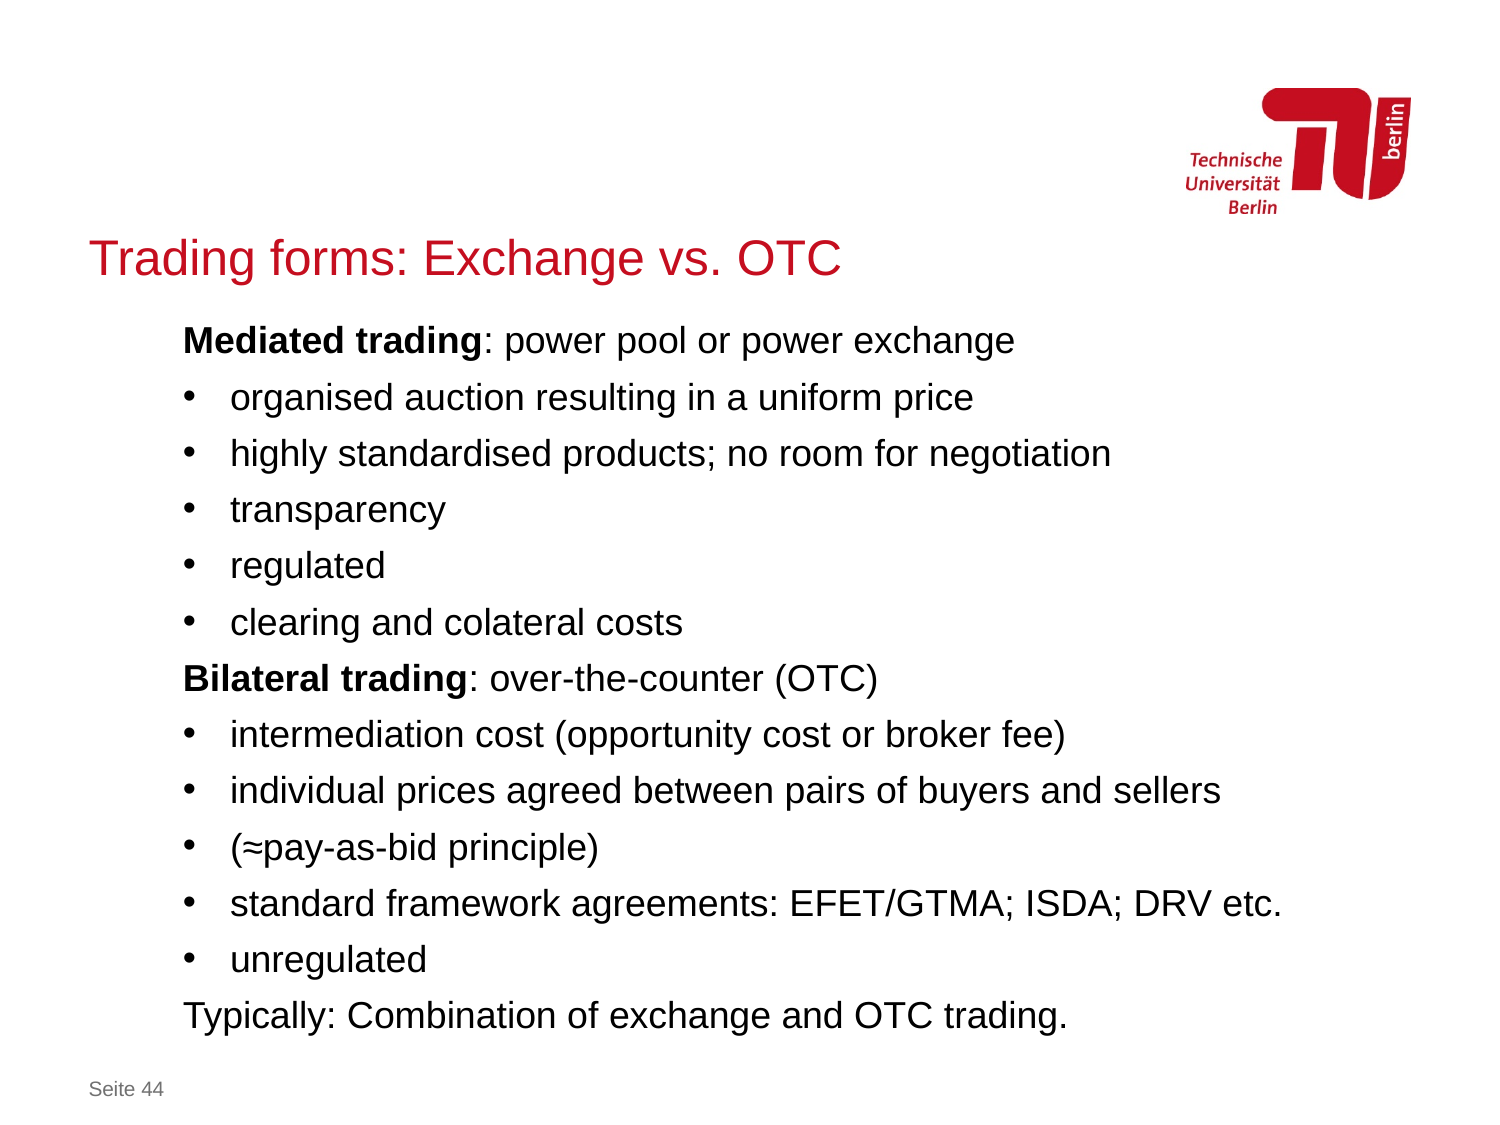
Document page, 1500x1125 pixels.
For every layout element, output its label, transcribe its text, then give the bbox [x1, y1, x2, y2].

slide_number Seite 44 [88, 1075, 1176, 1101]
list Mediated trading: power pool or power exchange organised auction resulting in a uniform price highly standardised products; no room for negotiation transparency regulated clearing and colateral costs Bilateral trading: over-the-counter (OTC) intermediation cost (opportunity cost or broker fee) individual prices agreed between pairs of buyers and sellers (≈pay-as-bid principle) standard framework agreements: EFET/GTMA; ISDA; DRV etc. unregulated Typically: Combination of exchange and OTC trading. [183, 315, 1294, 983]
title Trading forms: Exchange vs. OTC [88, 226, 1411, 286]
picture [1186, 88, 1411, 214]
